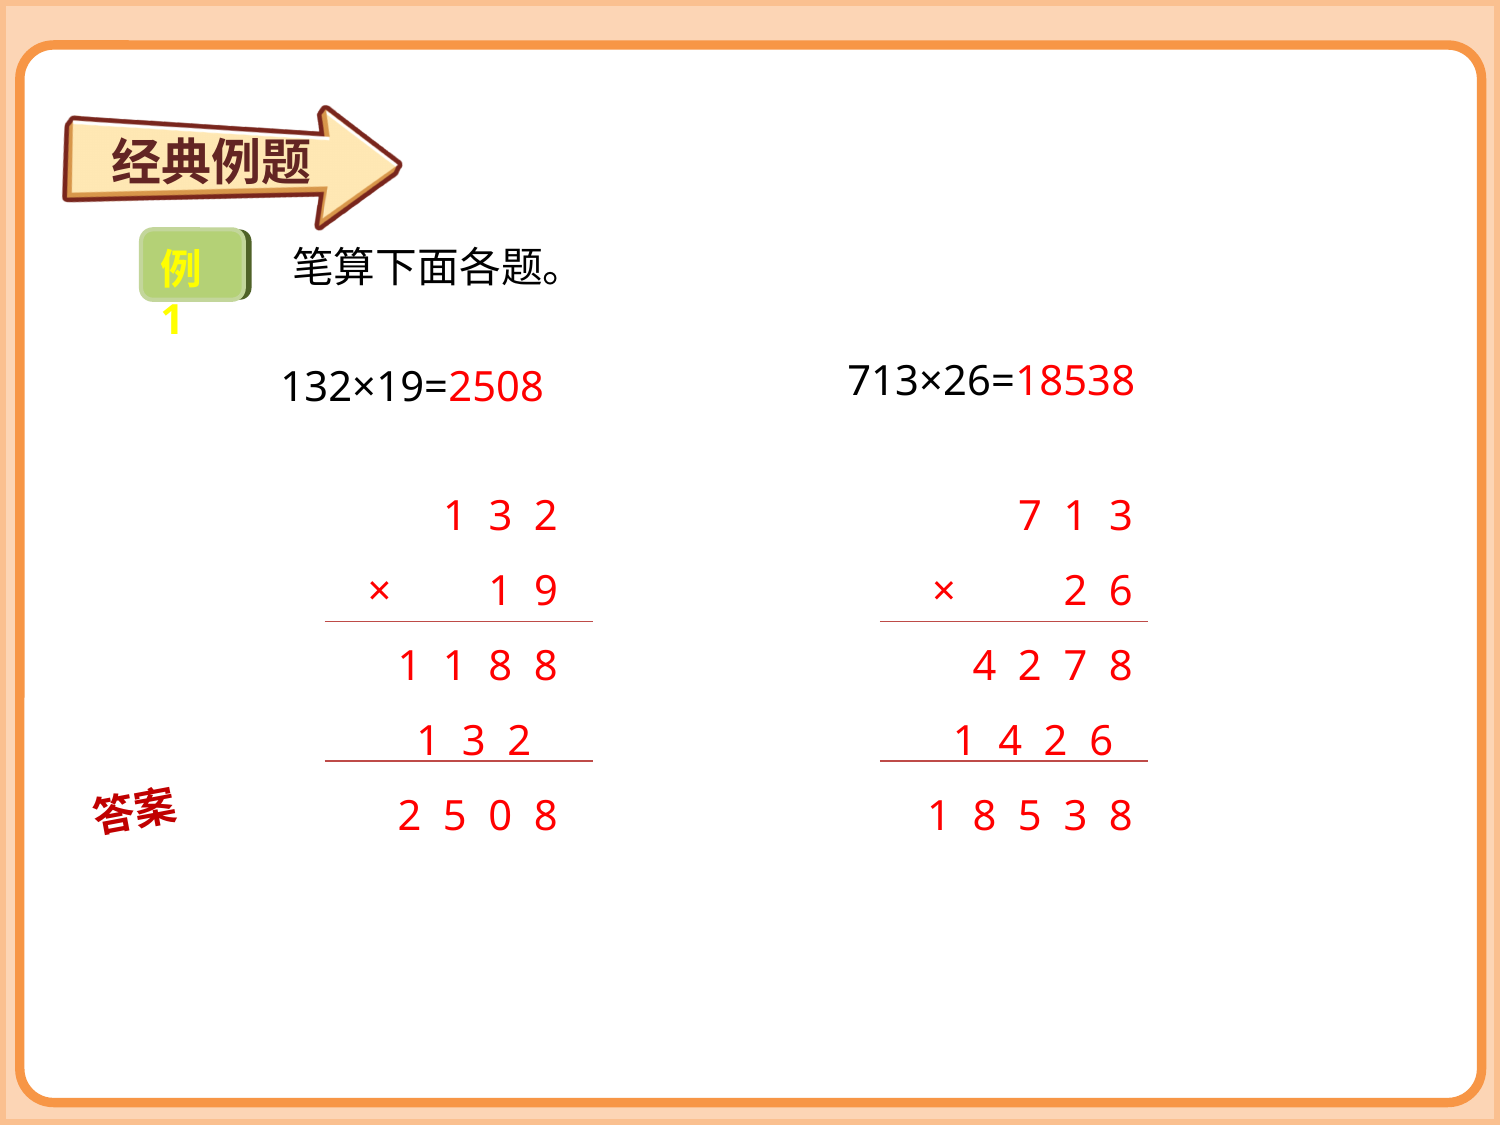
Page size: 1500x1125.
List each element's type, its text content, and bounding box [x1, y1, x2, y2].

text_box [140, 229, 252, 301]
text_box 713×26=18538 [832, 321, 1199, 412]
text_box 132×19=2508 [265, 327, 620, 418]
picture [50, 61, 425, 267]
text_box 笔算下面各题。 [277, 233, 1109, 299]
text_box 1 3 2 × 1 9 1 1 8 8 1 3 2 2 5 0 8 [304, 456, 573, 896]
text_box 7 1 3 × 2 6 4 2 7 8 1 4 2 6 1 8 5 3 8 [852, 456, 1148, 896]
text_box 答案 [73, 767, 197, 852]
